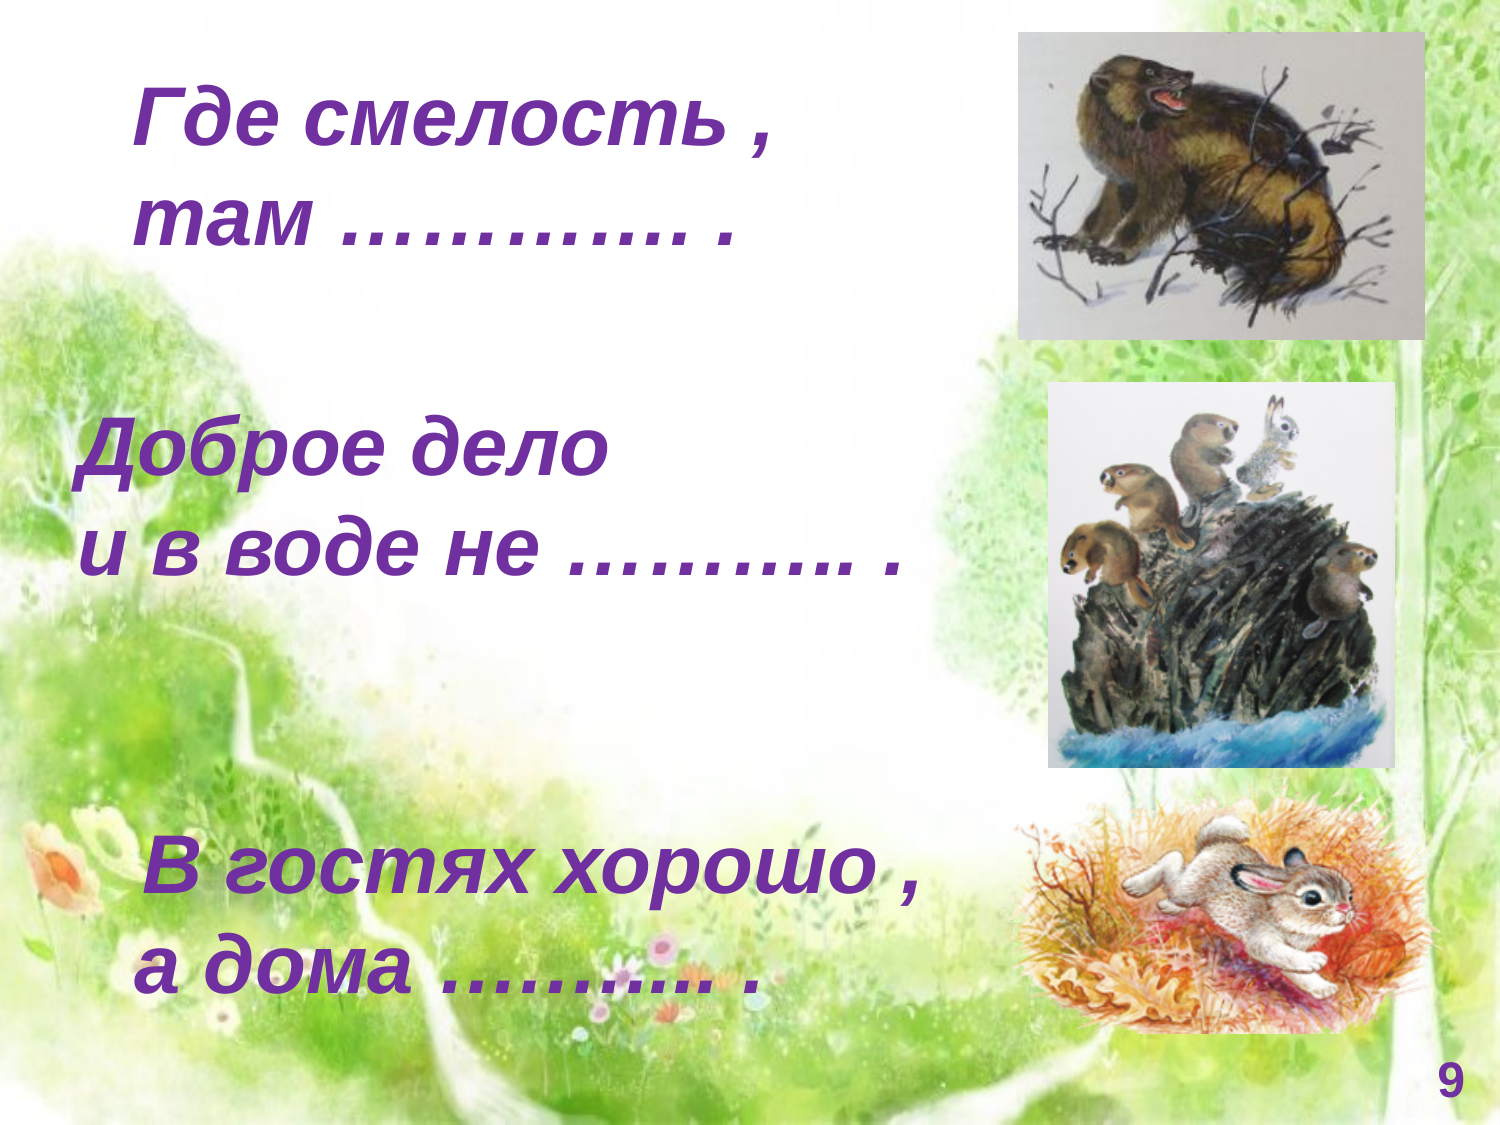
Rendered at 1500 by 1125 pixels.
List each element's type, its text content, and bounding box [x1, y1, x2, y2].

picture [0, 0, 1500, 1125]
text_box Где смелость , там …………. . [118, 54, 875, 315]
text_box Доброе дело и в воде не ……….. . [62, 385, 978, 645]
text_box В гостях хорошо , а дома ….….... . [119, 802, 971, 1063]
text_box 9 [1405, 1039, 1500, 1115]
